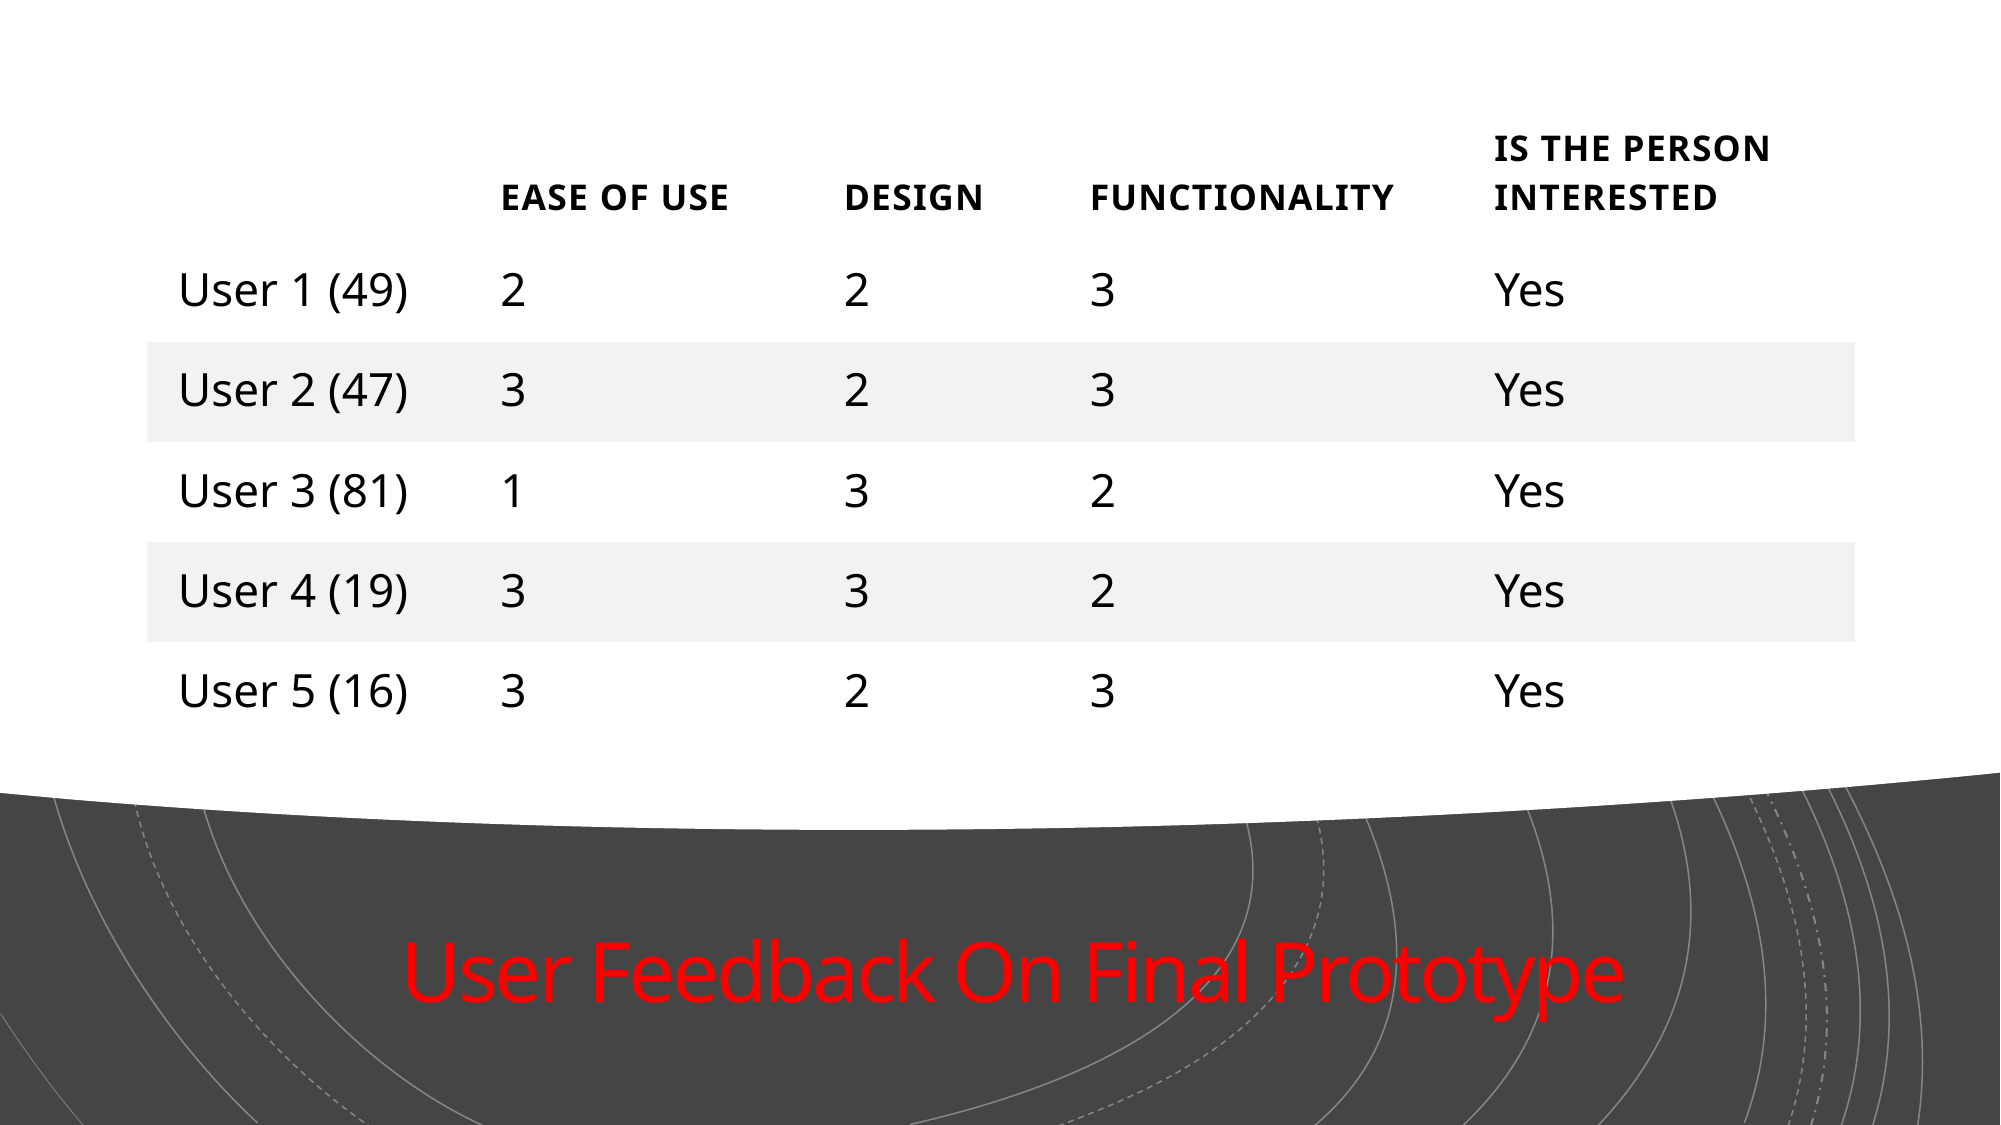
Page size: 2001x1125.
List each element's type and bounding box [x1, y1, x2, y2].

text_box [0, 0, 2000, 1125]
